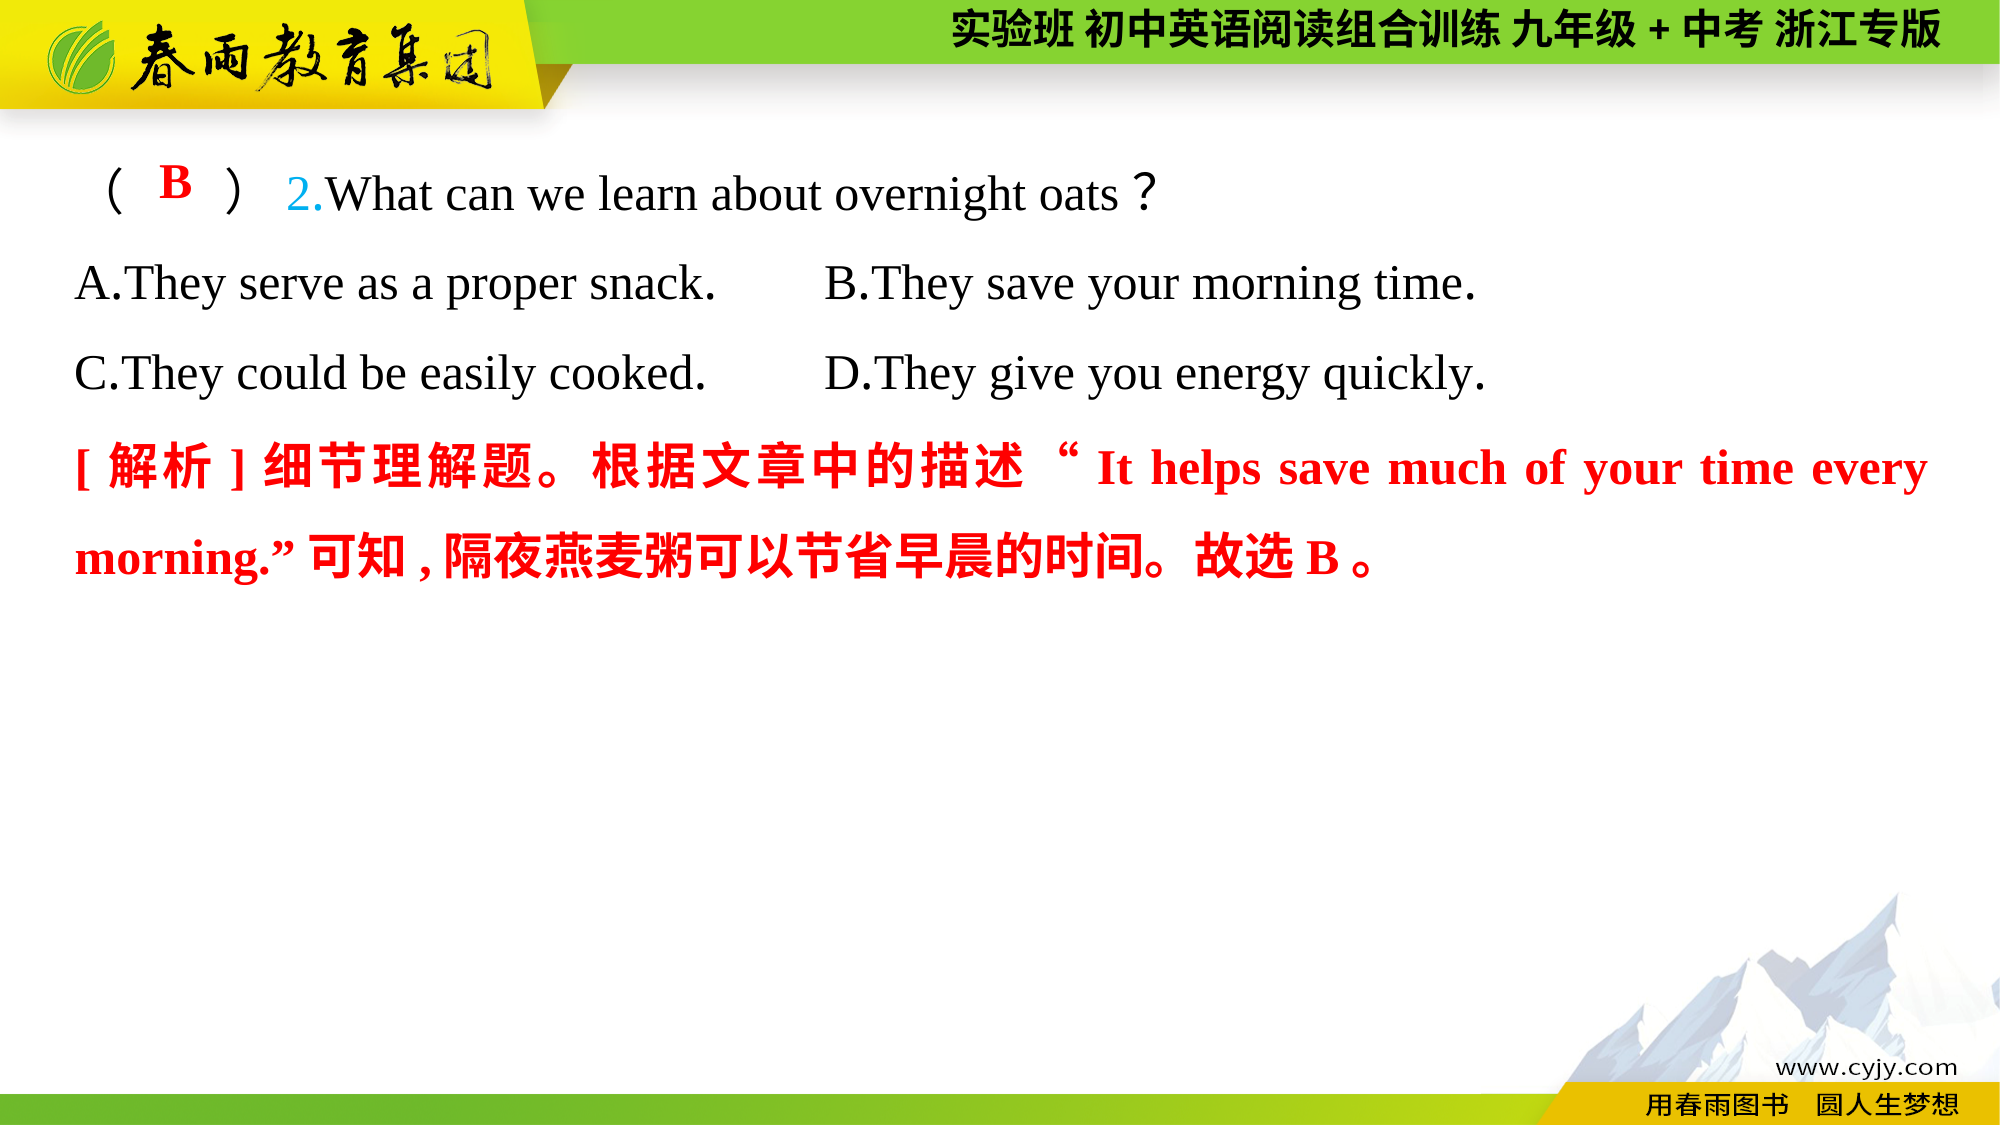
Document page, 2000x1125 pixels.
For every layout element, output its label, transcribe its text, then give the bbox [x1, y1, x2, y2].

list （ ）2.What can we learn about overnight oats？ A.They serve as a proper snack. B.They save your morning time. C.They could be easily cooked. D.They give you energy quickly. [59, 122, 1944, 397]
text_box [解析]细节理解题。根据文章中的描述“It helps save much of your time every morning.”可知,隔夜燕麦粥可以节省早晨的时间。故选B。 [59, 397, 1944, 593]
picture [0, 0, 2000, 1125]
text_box B [144, 140, 208, 216]
